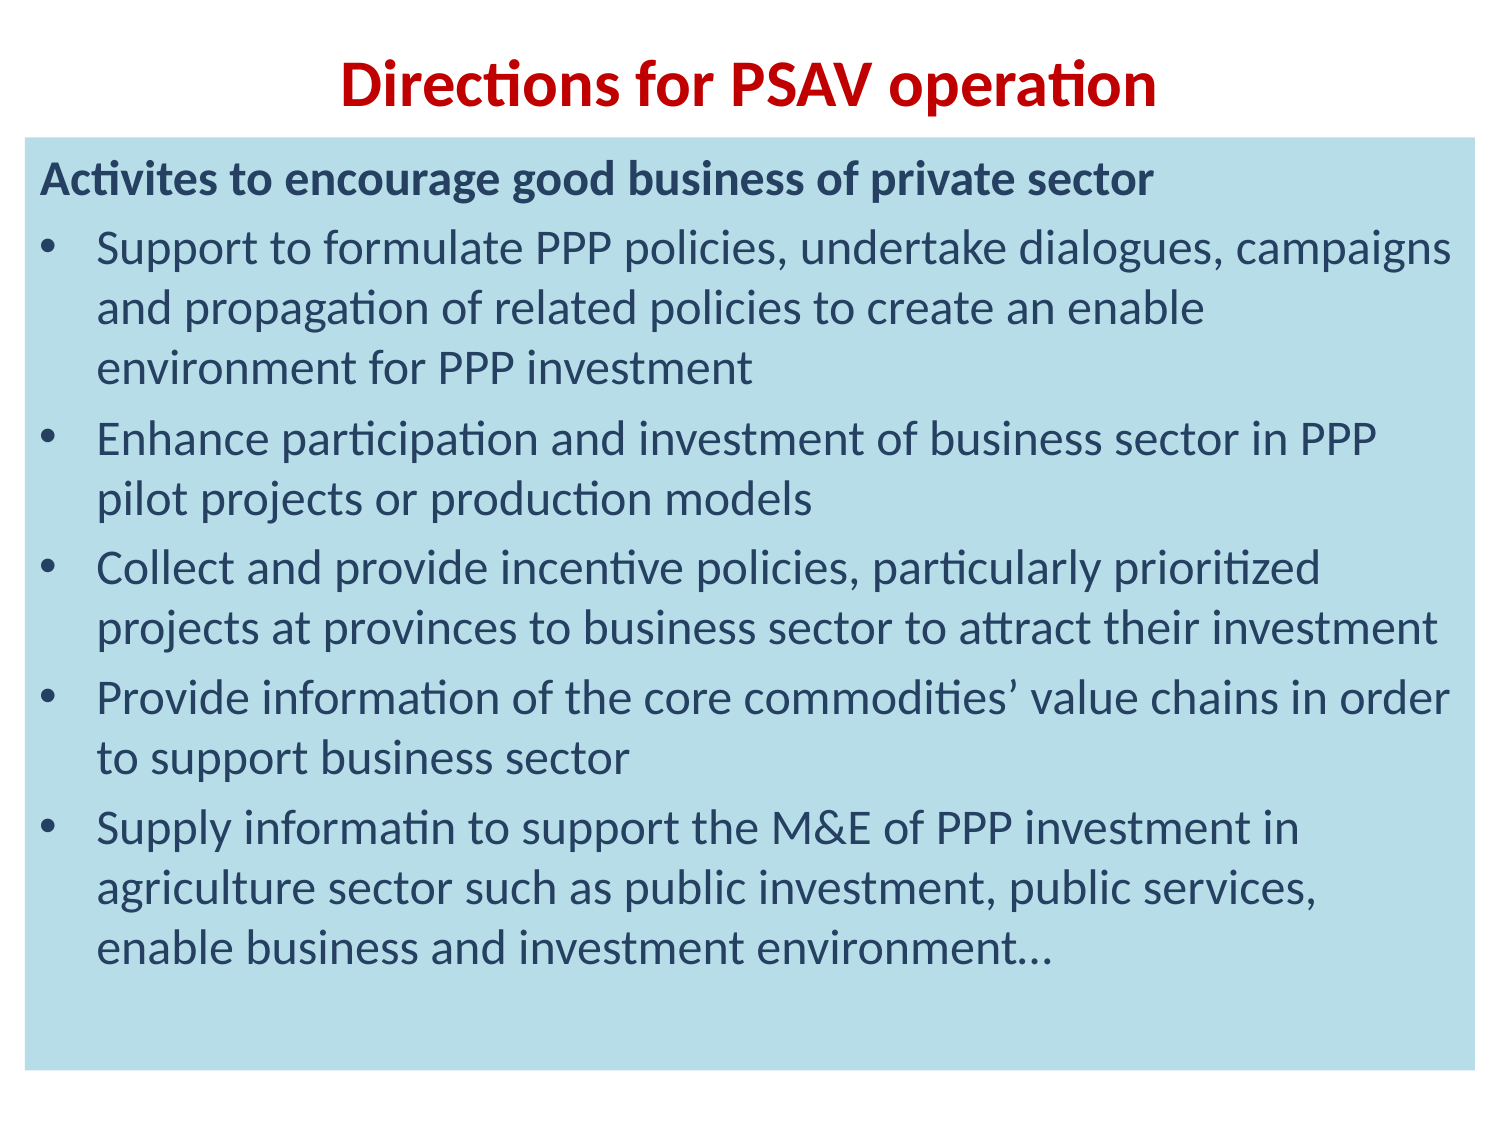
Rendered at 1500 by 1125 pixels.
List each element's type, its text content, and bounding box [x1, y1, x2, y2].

text_box Activites to encourage good business of private sector Support to formulate PPP policies, undertake dialogues, campaigns and propagation of related policies to create an enable environment for PPP investment Enhance participation and investment of business sector in PPP pilot projects or production models Collect and provide incentive policies, particularly prioritized projects at provinces to business sector to attract their investment Provide information of the core commodities’ value chains in order to support business sector Supply informatin to support the M&E of PPP investment in agriculture sector such as public investment, public services, enable business and investment environment… [24, 137, 1475, 1071]
title Directions for PSAV operation [75, 21, 1425, 137]
